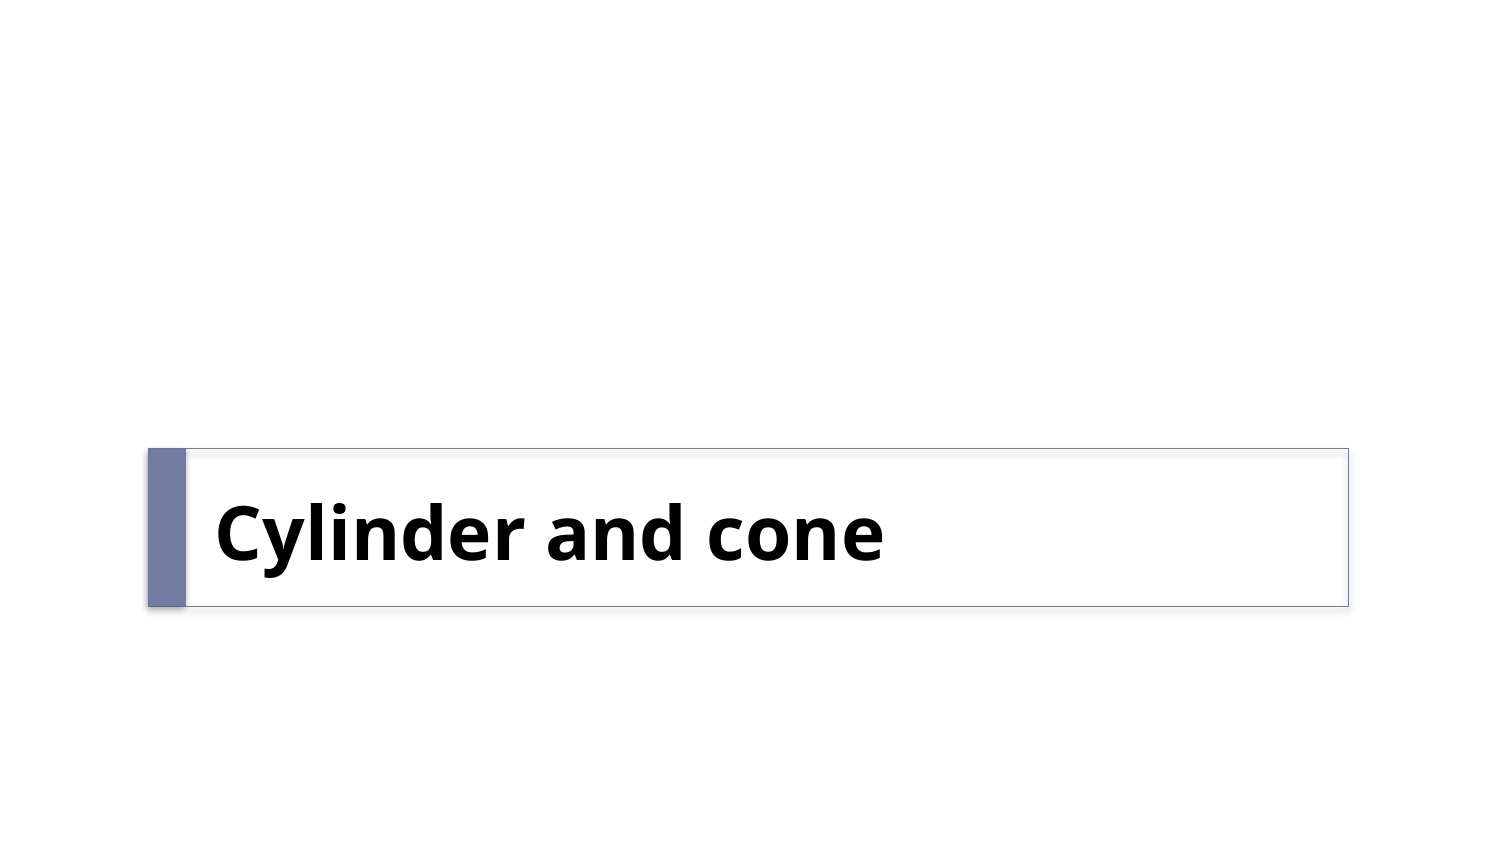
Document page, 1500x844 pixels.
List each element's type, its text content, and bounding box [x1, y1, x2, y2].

title Cylinder and cone [200, 478, 1325, 600]
